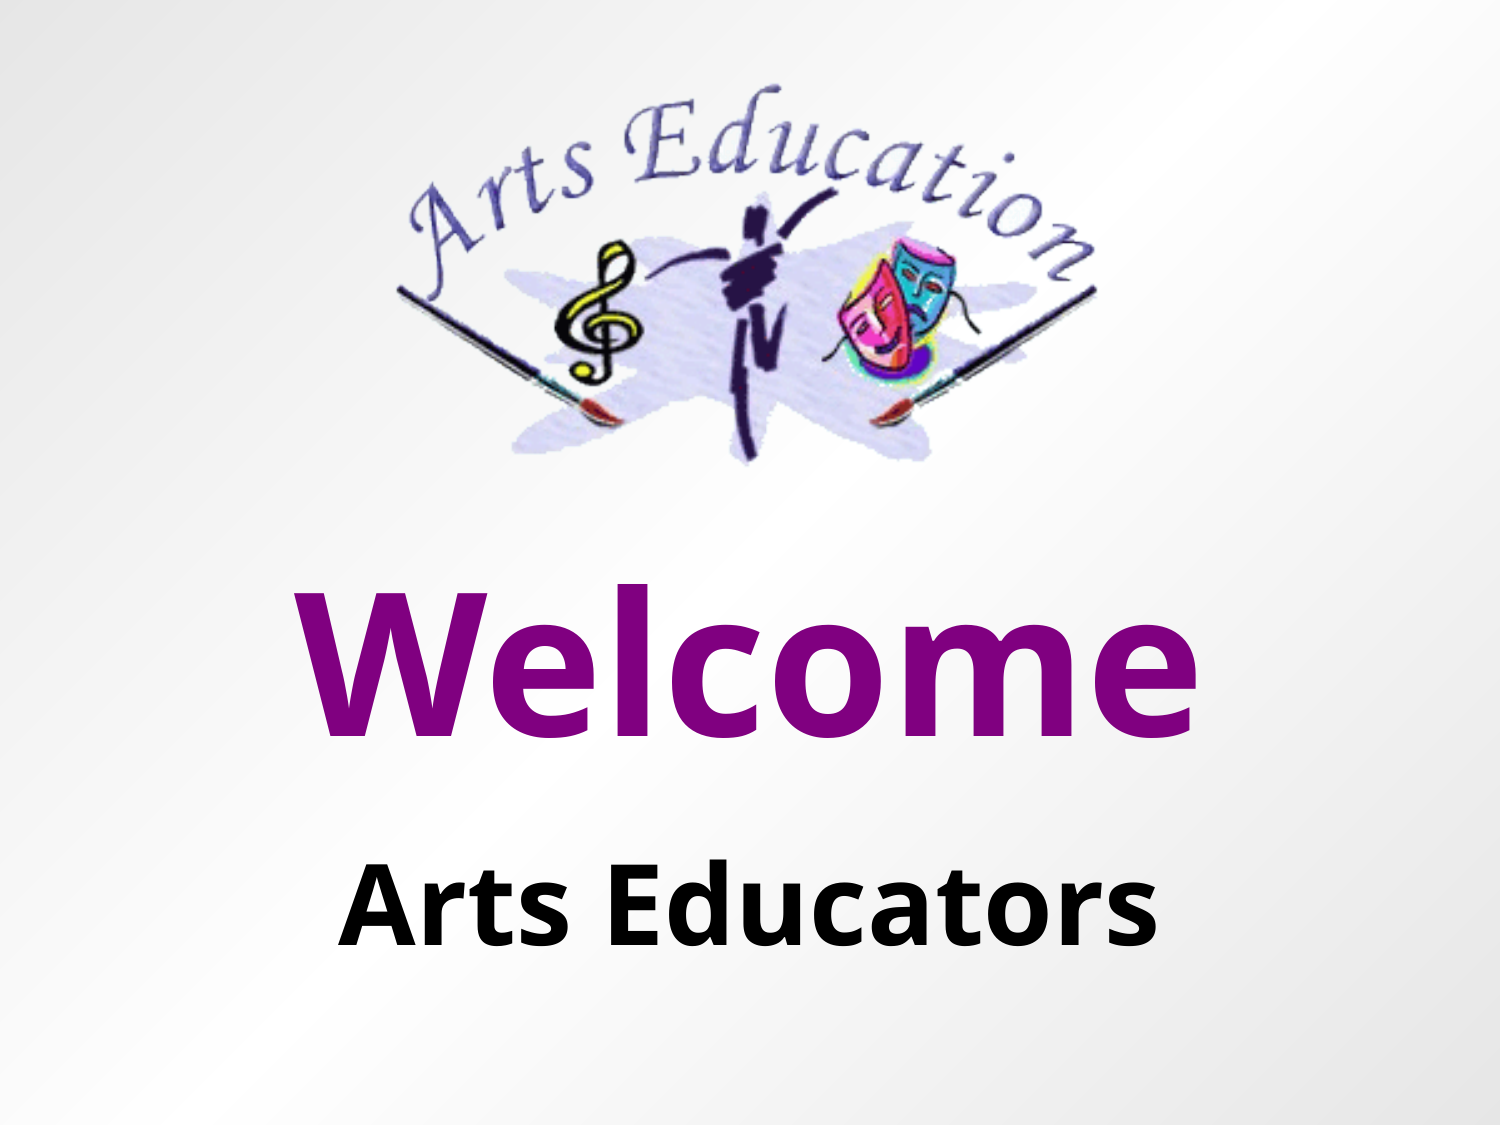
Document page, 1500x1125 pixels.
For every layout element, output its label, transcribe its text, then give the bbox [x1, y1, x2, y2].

title Welcome [112, 562, 1388, 751]
picture [387, 74, 1113, 481]
subtitle Arts Educators [224, 824, 1276, 1113]
